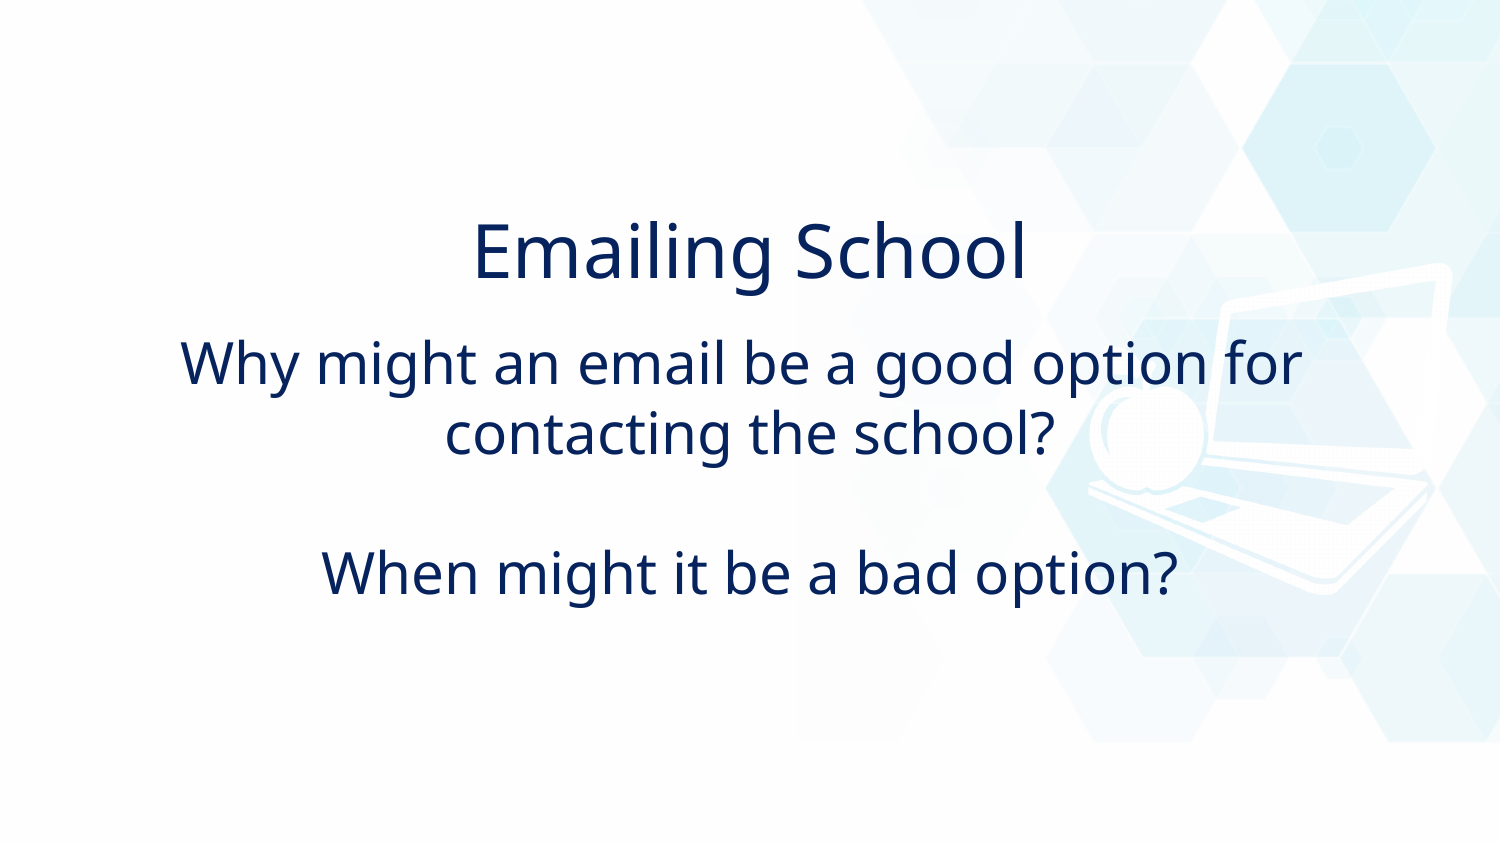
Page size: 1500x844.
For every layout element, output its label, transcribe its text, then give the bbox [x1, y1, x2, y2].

text_box Why might an email be a good option for contacting the school? When might it be a bad option? [0, 315, 1500, 655]
text_box Emailing School [0, 189, 1500, 315]
